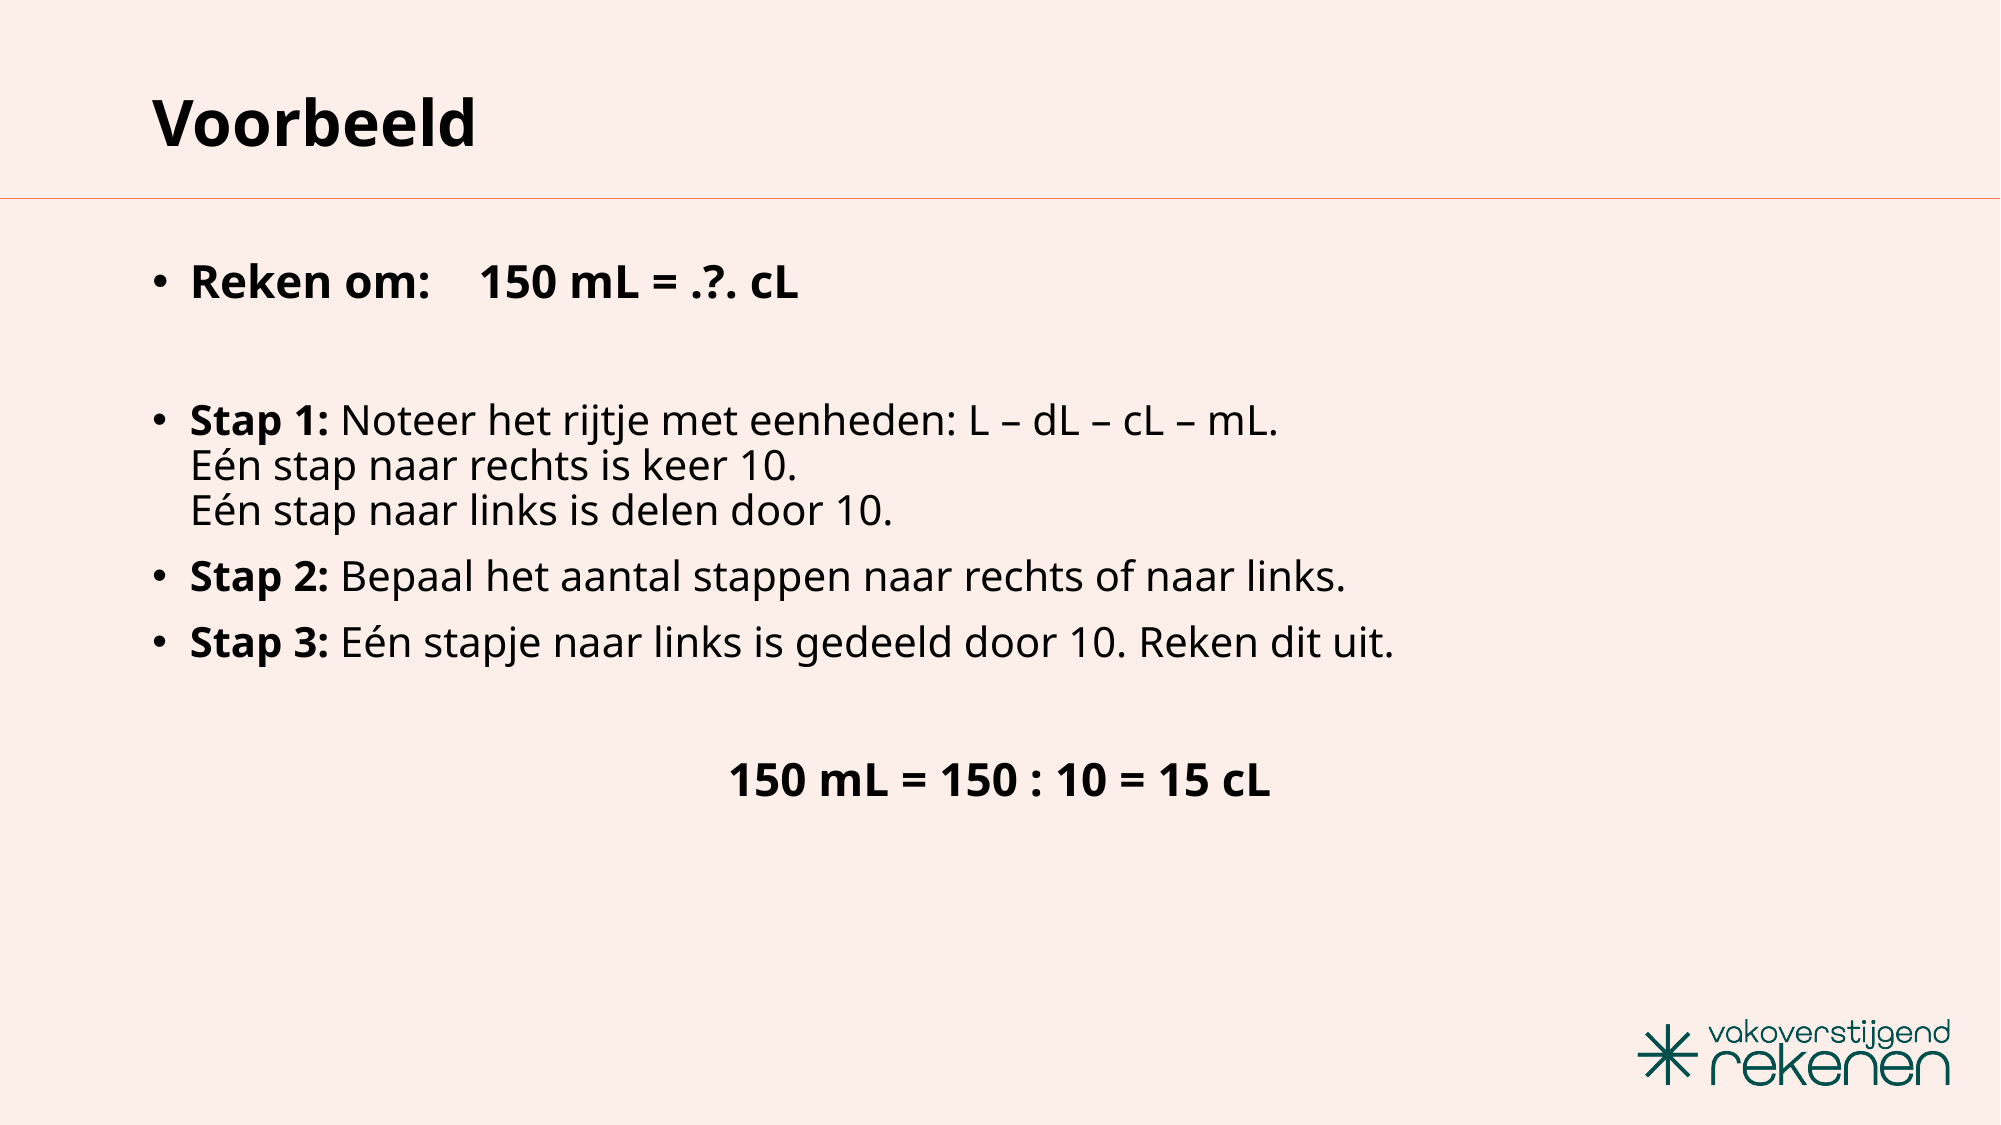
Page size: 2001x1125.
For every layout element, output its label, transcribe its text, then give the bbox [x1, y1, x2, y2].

list Reken om: 150 mL = .?. cL Stap 1: Noteer het rijtje met eenheden: L – dL – cL – mL. Eén stap naar rechts is keer 10. Eén stap naar links is delen door 10. Stap 2: Bepaal het aantal stappen naar rechts of naar links. Stap 3: Eén stapje naar links is gedeeld door 10. Reken dit uit. 150 mL = 150 : 10 = 15 cL [137, 251, 1863, 983]
title Voorbeeld [137, 83, 1863, 168]
picture [1617, 1006, 1970, 1099]
